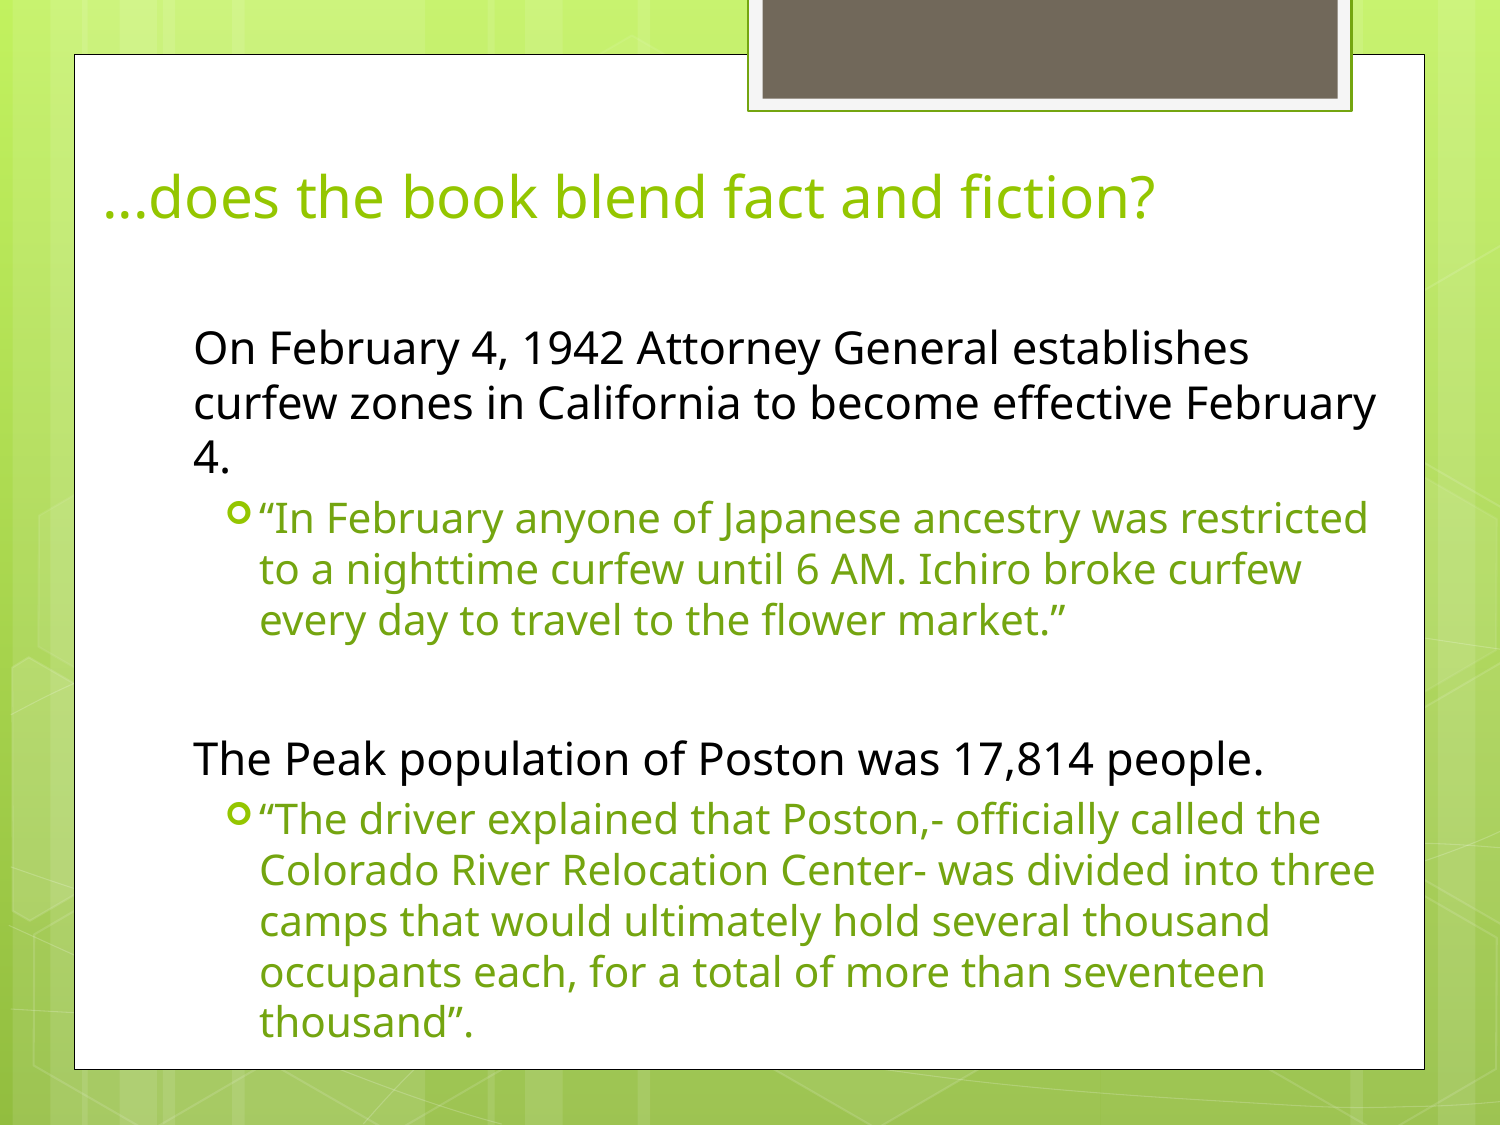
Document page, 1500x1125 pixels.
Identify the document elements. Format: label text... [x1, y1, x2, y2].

list On February 4, 1942 Attorney General establishes curfew zones in California to become effective February 4. “In February anyone of Japanese ancestry was restricted to a nighttime curfew until 6 AM. Ichiro broke curfew every day to travel to the flower market.” The Peak population of Poston was 17,814 people. “The driver explained that Poston,- officially called the Colorado River Relocation Center- was divided into three camps that would ultimately hold several thousand occupants each, for a total of more than seventeen thousand”. [75, 311, 1413, 1063]
title ...does the book blend fact and fiction? [87, 99, 1463, 238]
